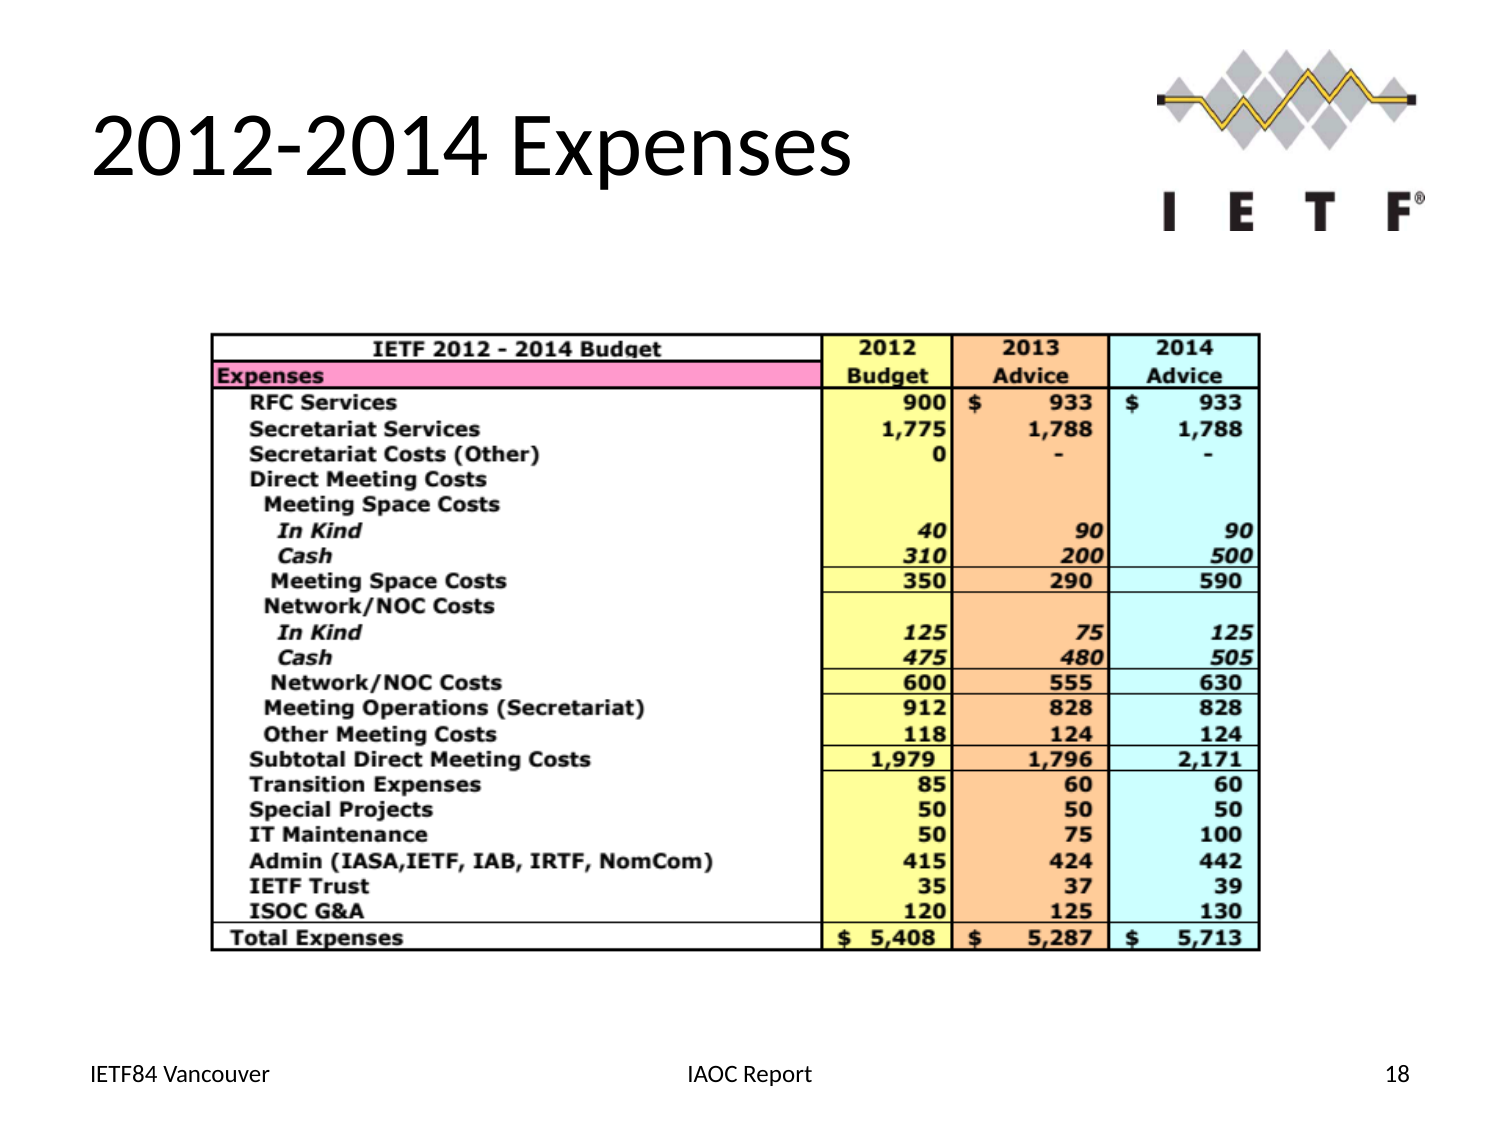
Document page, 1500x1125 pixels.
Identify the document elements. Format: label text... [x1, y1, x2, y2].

slide_number 18 [1074, 1042, 1425, 1103]
footer IAOC Report [512, 1042, 988, 1103]
slide_number IETF84 Vancouver [75, 1042, 425, 1103]
picture [1157, 49, 1425, 231]
title 2012-2014 Expenses [75, 45, 1138, 233]
picture [187, 314, 1288, 976]
